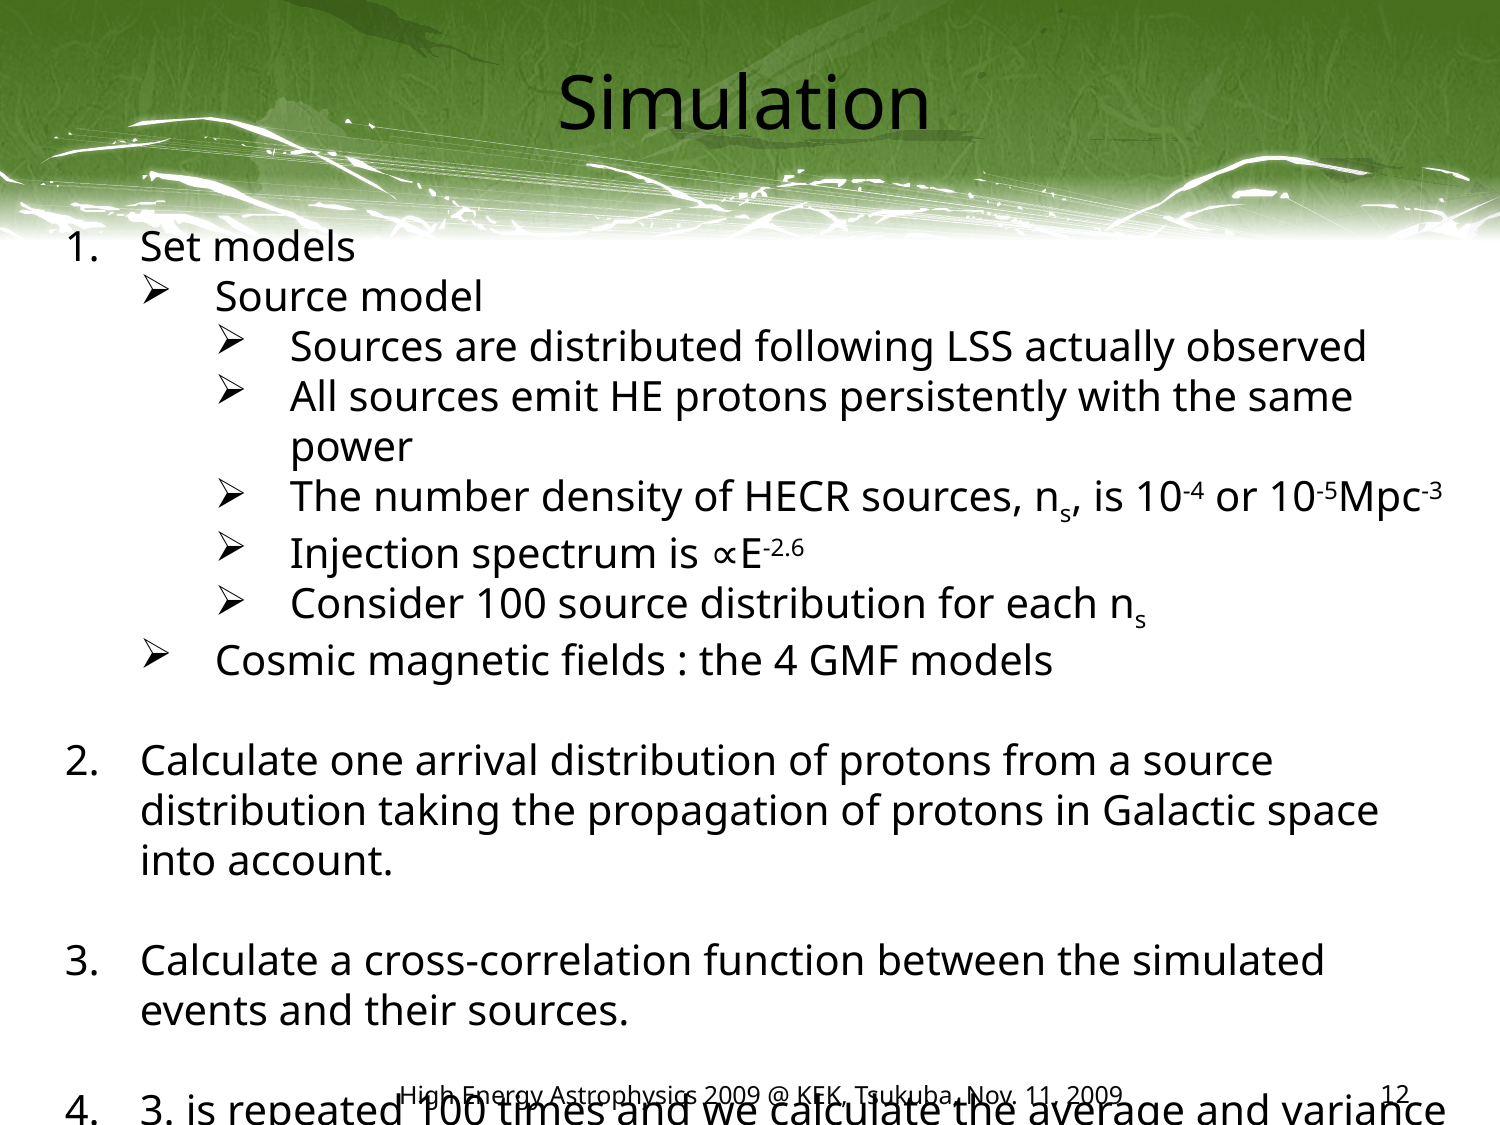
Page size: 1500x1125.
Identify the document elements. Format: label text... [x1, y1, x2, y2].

title Simulation [70, 35, 1421, 164]
text_box Set models Source model Sources are distributed following LSS actually observed All sources emit HE protons persistently with the same power The number density of HECR sources, ns, is 10-4 or 10-5Mpc-3 Injection spectrum is ∝E-2.6 Consider 100 source distribution for each ns Cosmic magnetic fields : the 4 GMF models Calculate one arrival distribution of protons from a source distribution taking the propagation of protons in Galactic space into account. Calculate a cross-correlation function between the simulated events and their sources. 3. is repeated 100 times and we calculate the average and variance of the 100 cross-correlation functions. [49, 212, 1463, 1125]
